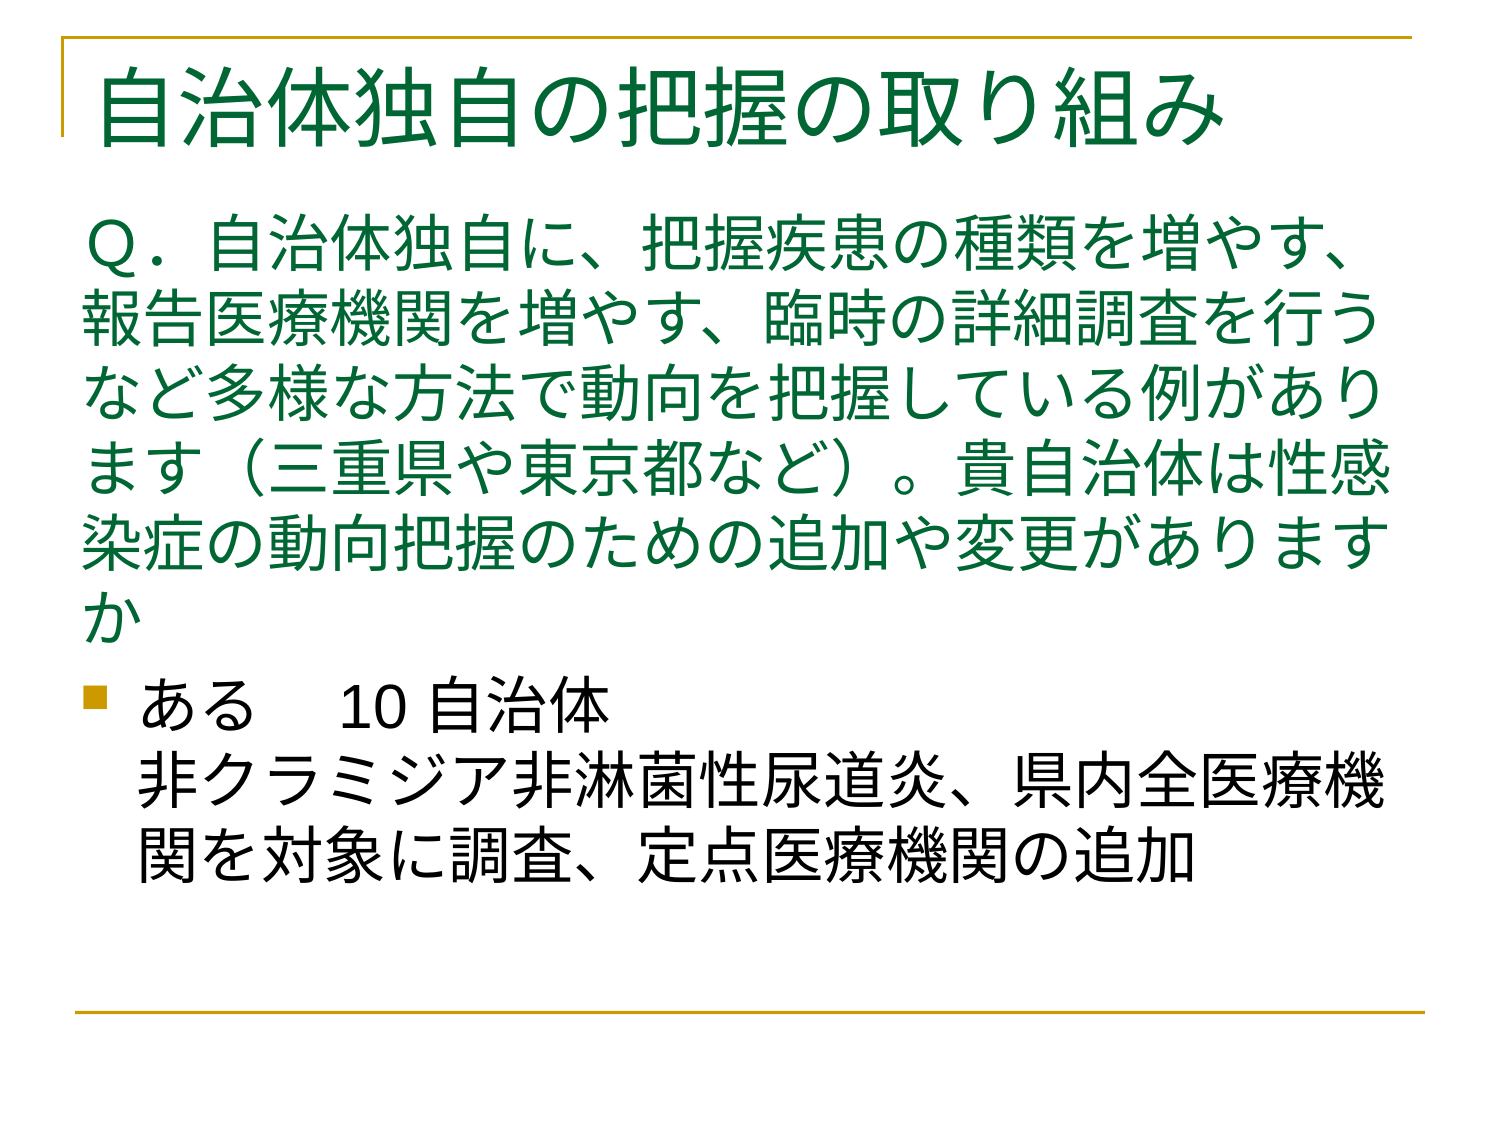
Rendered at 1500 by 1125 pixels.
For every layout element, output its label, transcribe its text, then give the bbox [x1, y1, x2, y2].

list Ｑ．自治体独自に、把握疾患の種類を増やす、報告医療機関を増やす、臨時の詳細調査を行うなど多様な方法で動向を把握している例があります（三重県や東京都など）。貴自治体は性感染症の動向把握のための追加や変更がありますか ある 10自治体 非クラミジア非淋菌性尿道炎、県内全医療機関を対象に調査、定点医療機関の追加 [64, 196, 1416, 940]
title 自治体独自の把握の取り組み [74, 45, 1426, 162]
